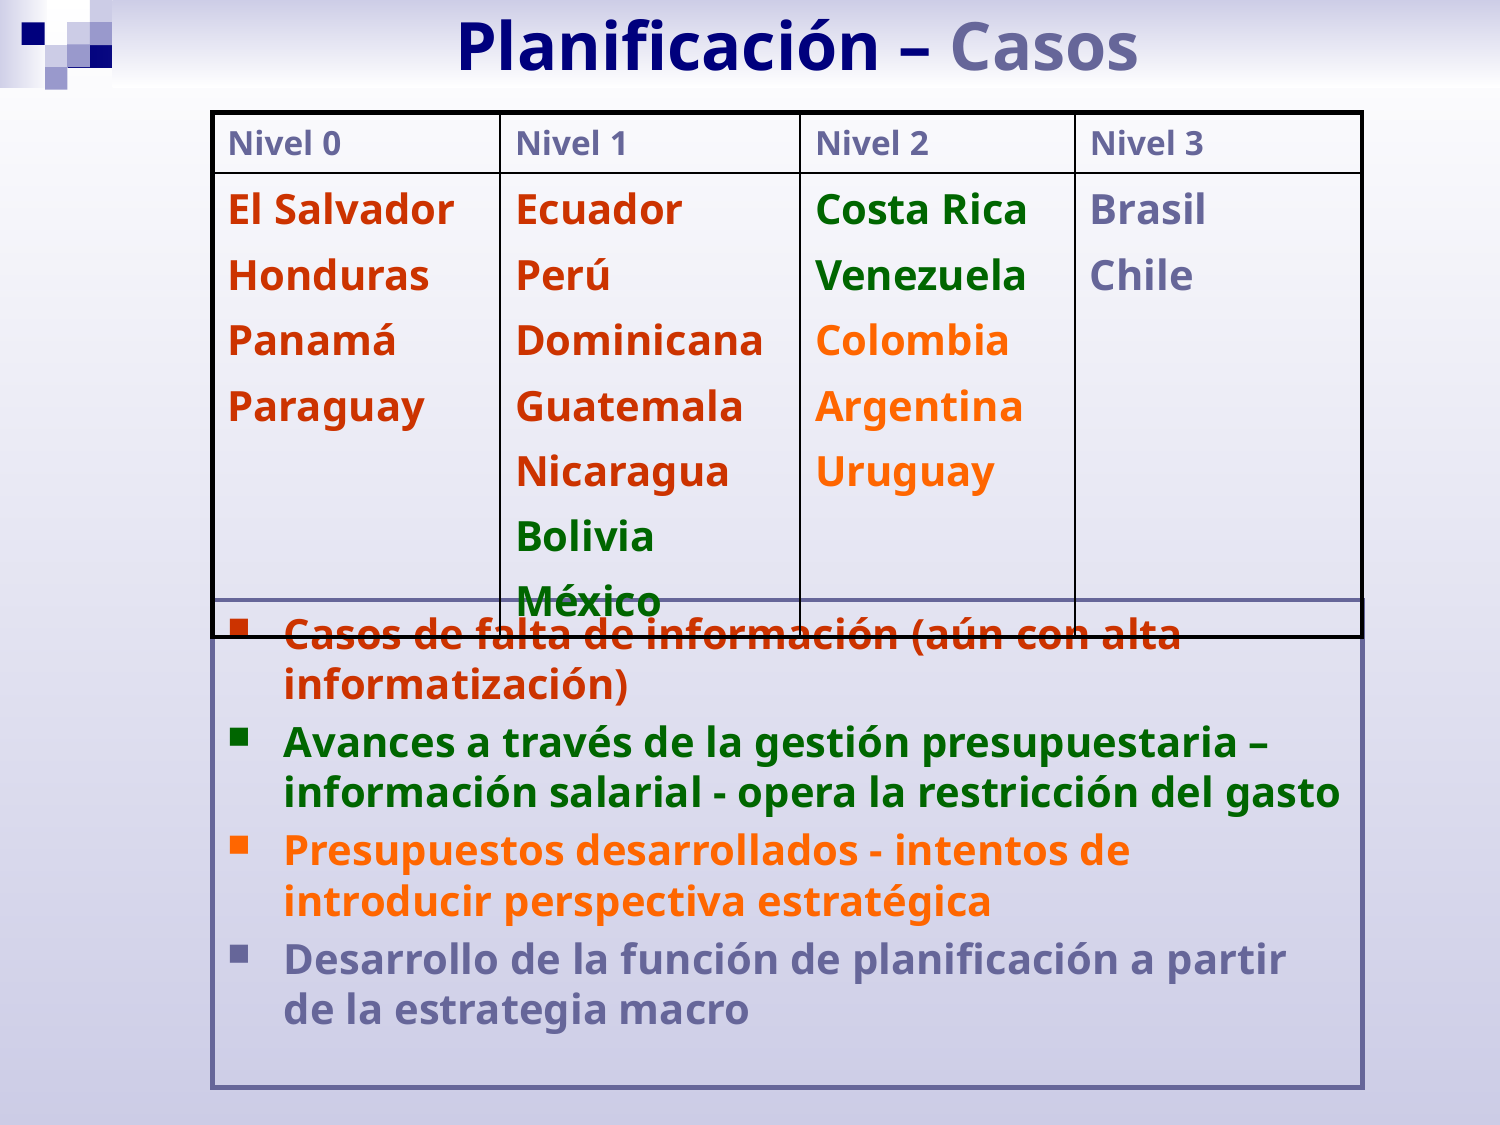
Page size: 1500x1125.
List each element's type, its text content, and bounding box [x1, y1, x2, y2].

table_header Nivel 0 [215, 115, 499, 172]
table_cell El Salvador Honduras Panamá Paraguay [215, 174, 499, 635]
table_cell Ecuador Perú Dominicana Guatemala Nicaragua Bolivia México [501, 174, 799, 635]
table_cell Costa Rica Venezuela Colombia Argentina Uruguay [801, 174, 1074, 635]
table_header Nivel 1 [501, 115, 799, 172]
title Planificación – Casos [112, 0, 1500, 88]
table_header Nivel 3 [1076, 115, 1360, 172]
table_header Nivel 2 [801, 115, 1074, 172]
list Casos de falta de información (aún con alta informatización) Avances a través de la gestión presupuestaria – información salarial - opera la restricción del gasto Presupuestos desarrollados - intentos de introducir perspectiva estratégica Desarrollo de la función de planificación a partir de la estrategia macro [212, 639, 1363, 1088]
table_cell Brasil Chile [1076, 174, 1360, 635]
